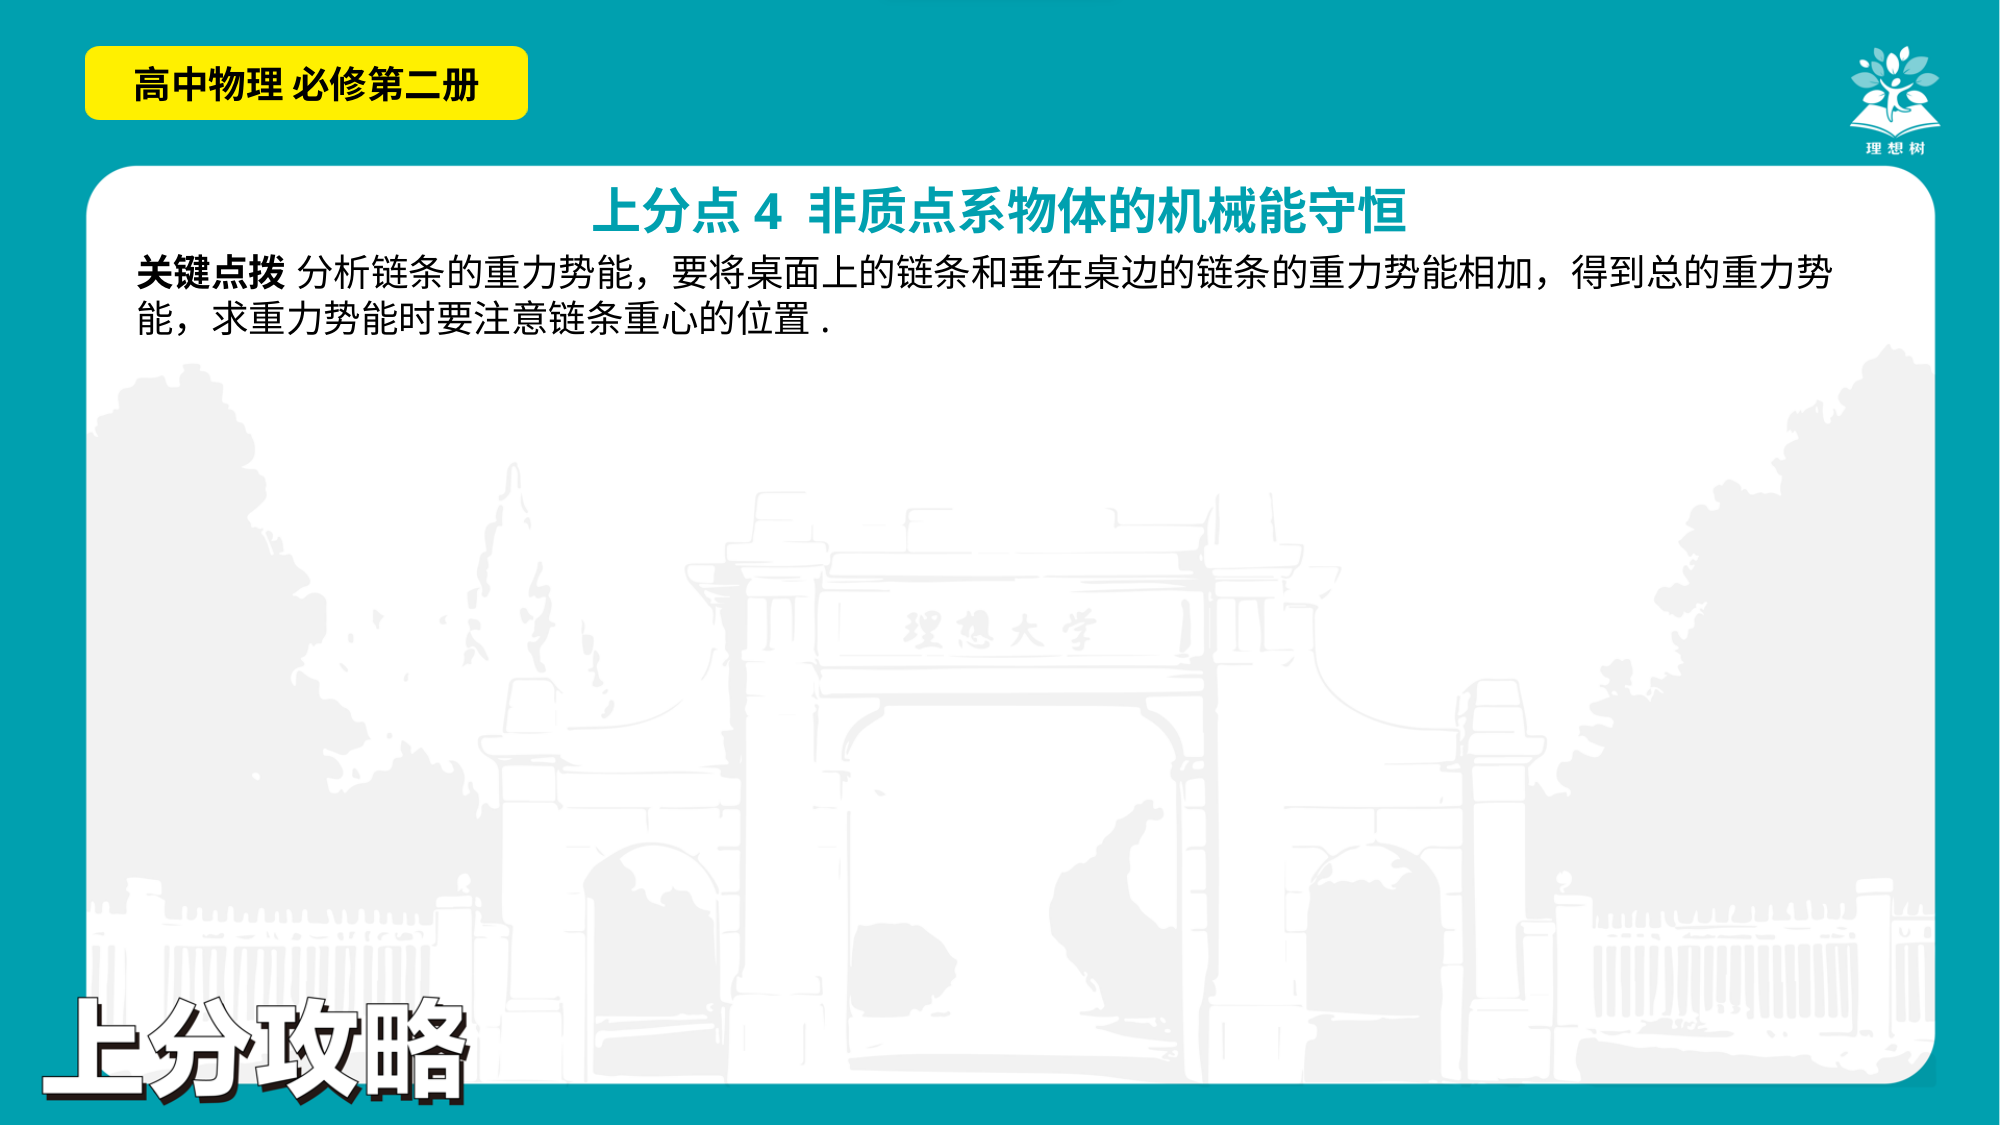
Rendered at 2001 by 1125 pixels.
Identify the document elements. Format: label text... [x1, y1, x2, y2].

picture [0, 0, 2000, 1125]
text_box 关键点拨 分析链条的重力势能，要将桌面上的链条和垂在桌边的链条的重力势能相加，得到总的重力势 能，求重力势能时要注意链条重心的位置. [136, 248, 1865, 338]
